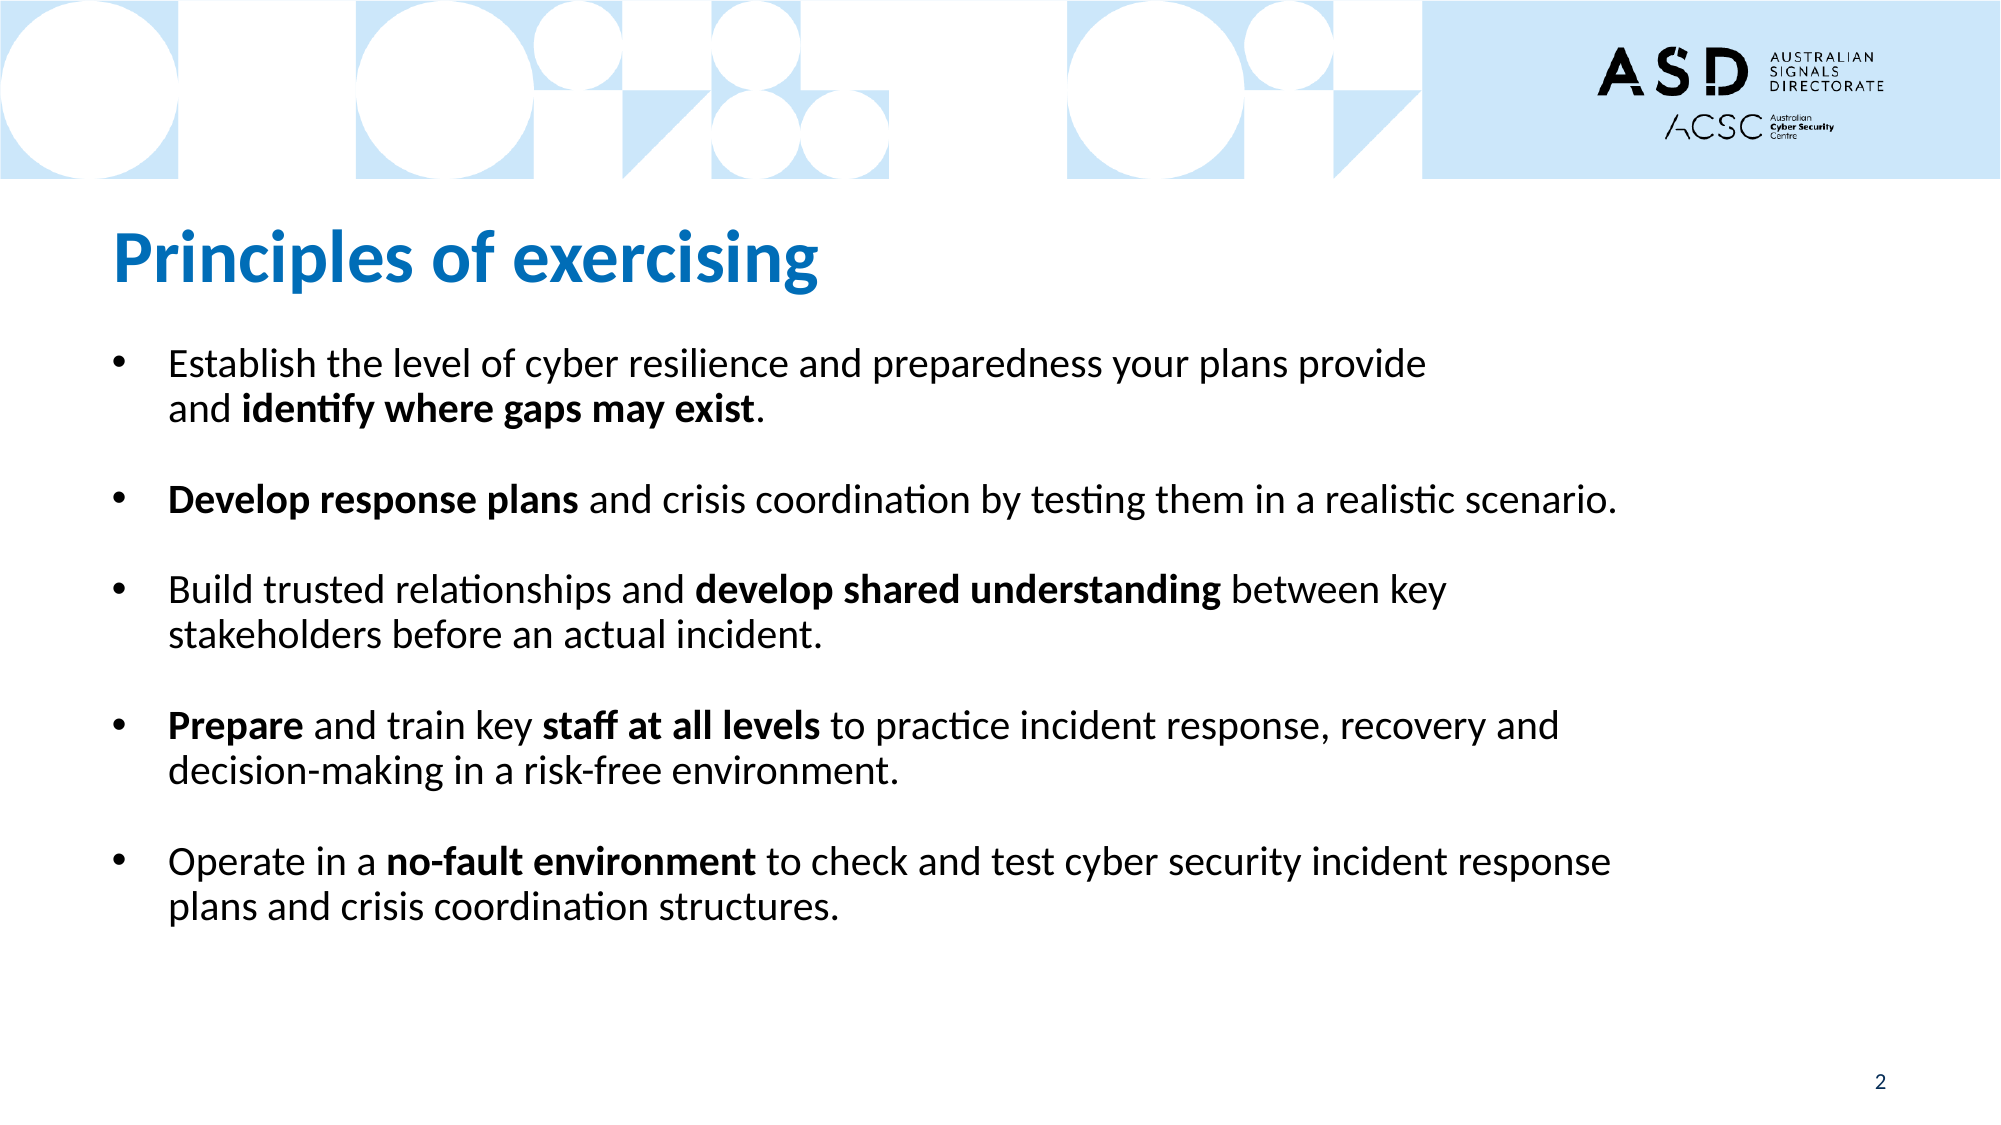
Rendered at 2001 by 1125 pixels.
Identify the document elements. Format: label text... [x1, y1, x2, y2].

slide_number 2 [1799, 1050, 1902, 1111]
picture [0, 0, 2001, 179]
title Principles of exercising [98, 178, 1373, 333]
text_box Establish the level of cyber resilience and preparedness your plans provide and identify where gaps may exist. Develop response plans and crisis coordination by testing them in a realistic scenario. Build trusted relationships and develop shared understanding between key stakeholders before an actual incident. Prepare and train key staff at all levels to practice incident response, recovery and decision-making in a risk-free environment. Operate in a no-fault environment to check and test cyber security incident response plans and crisis coordination structures. [96, 333, 1670, 455]
